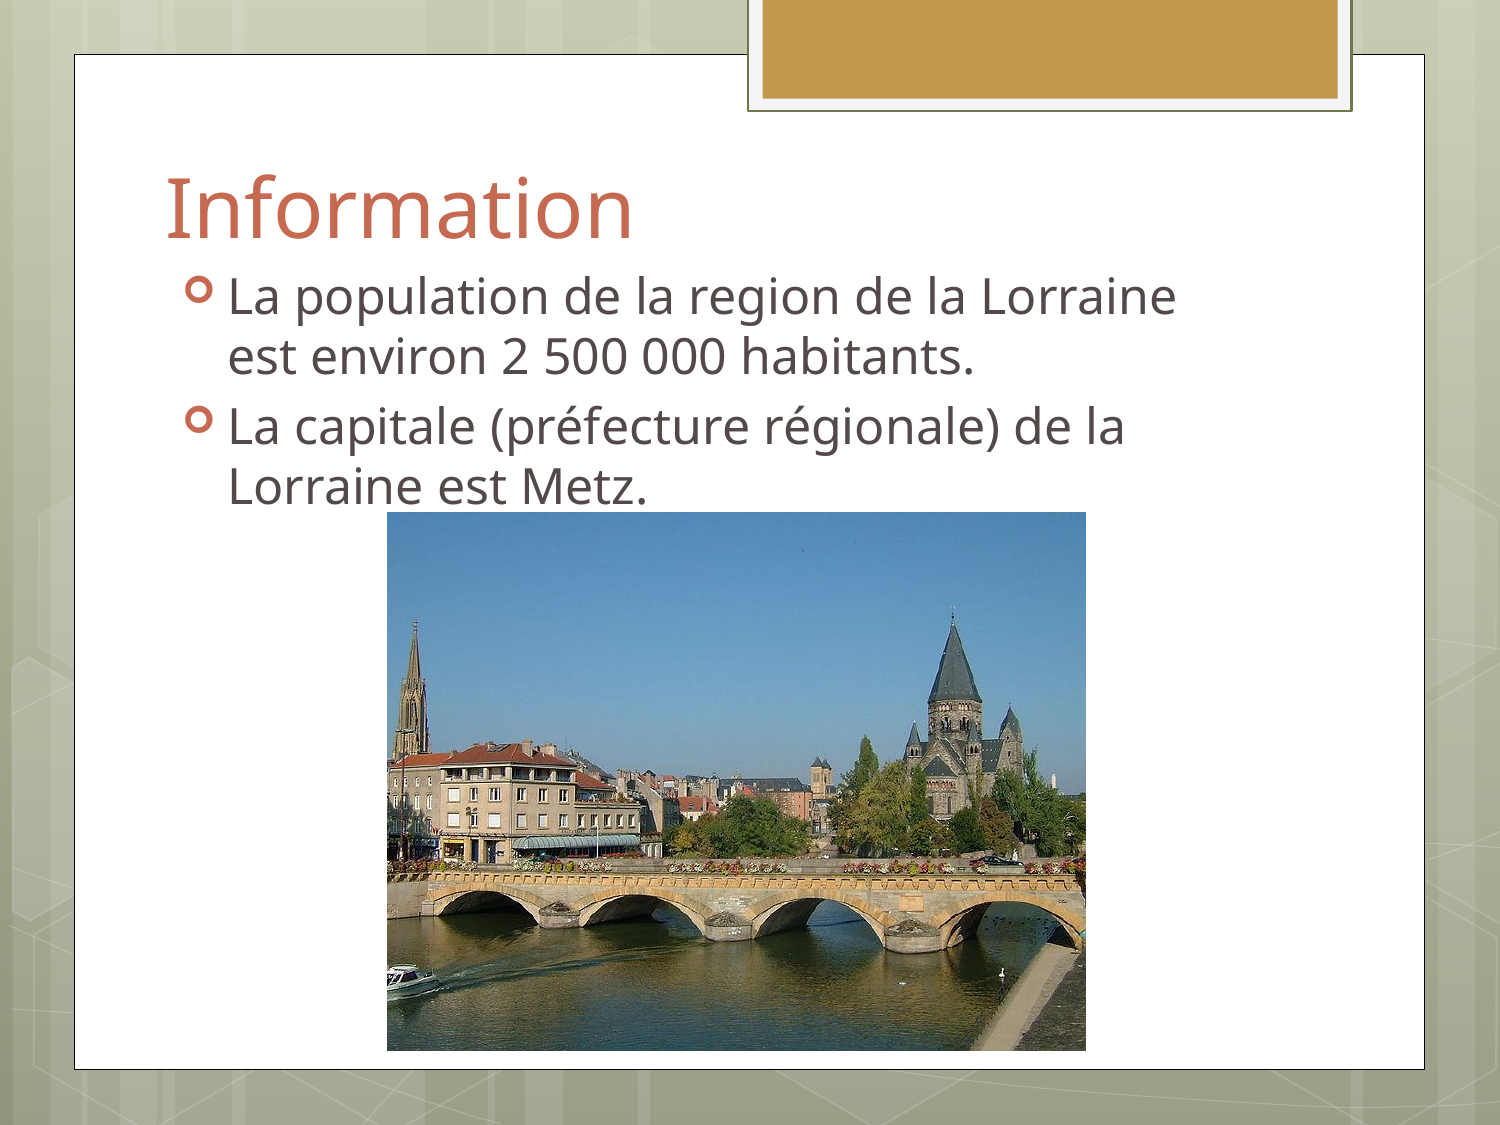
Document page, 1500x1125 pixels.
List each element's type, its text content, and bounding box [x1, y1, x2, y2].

list La population de la region de la Lorraine est environ 2 500 000 habitants. La capitale (préfecture régionale) de la Lorraine est Metz. [155, 256, 1268, 833]
picture [387, 512, 1087, 1051]
title Information [150, 75, 1303, 263]
